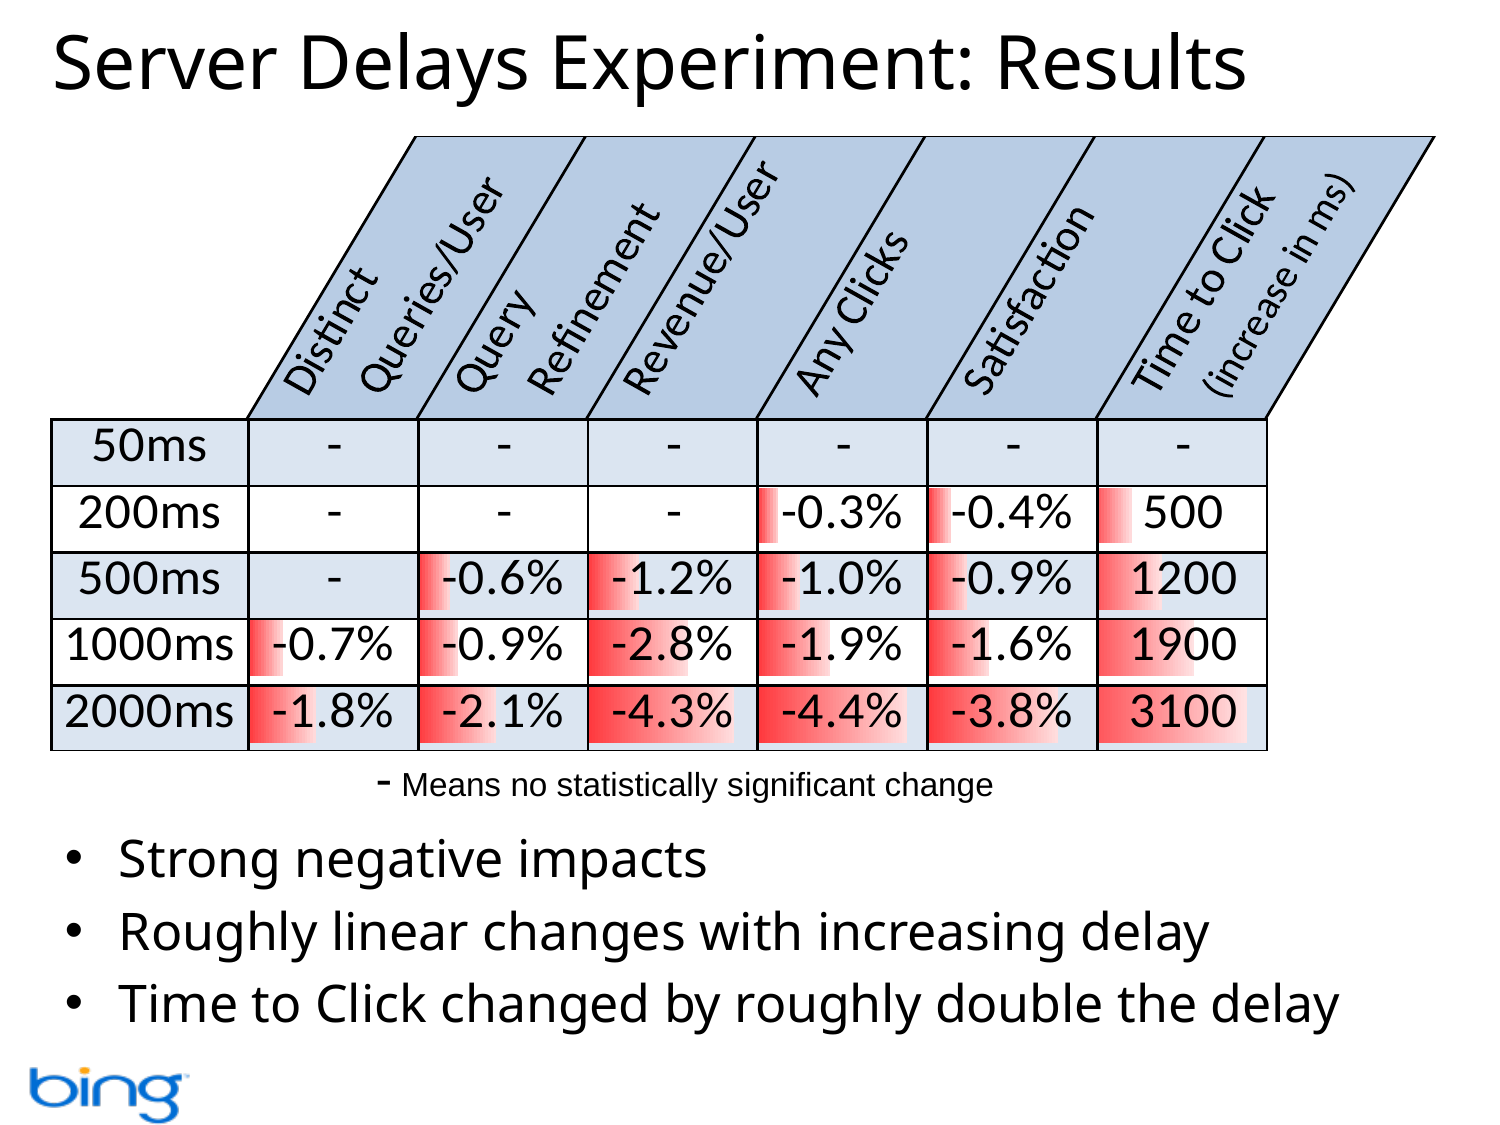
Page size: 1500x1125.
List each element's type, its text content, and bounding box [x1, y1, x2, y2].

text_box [49, 134, 1466, 754]
title Server Delays Experiment: Results [52, 24, 1428, 98]
picture [27, 1066, 193, 1125]
text_box - Means no statistically significant change [360, 763, 1016, 814]
text_box Strong negative impacts Roughly linear changes with increasing delay Time to Click changed by roughly double the delay [50, 818, 1438, 1044]
